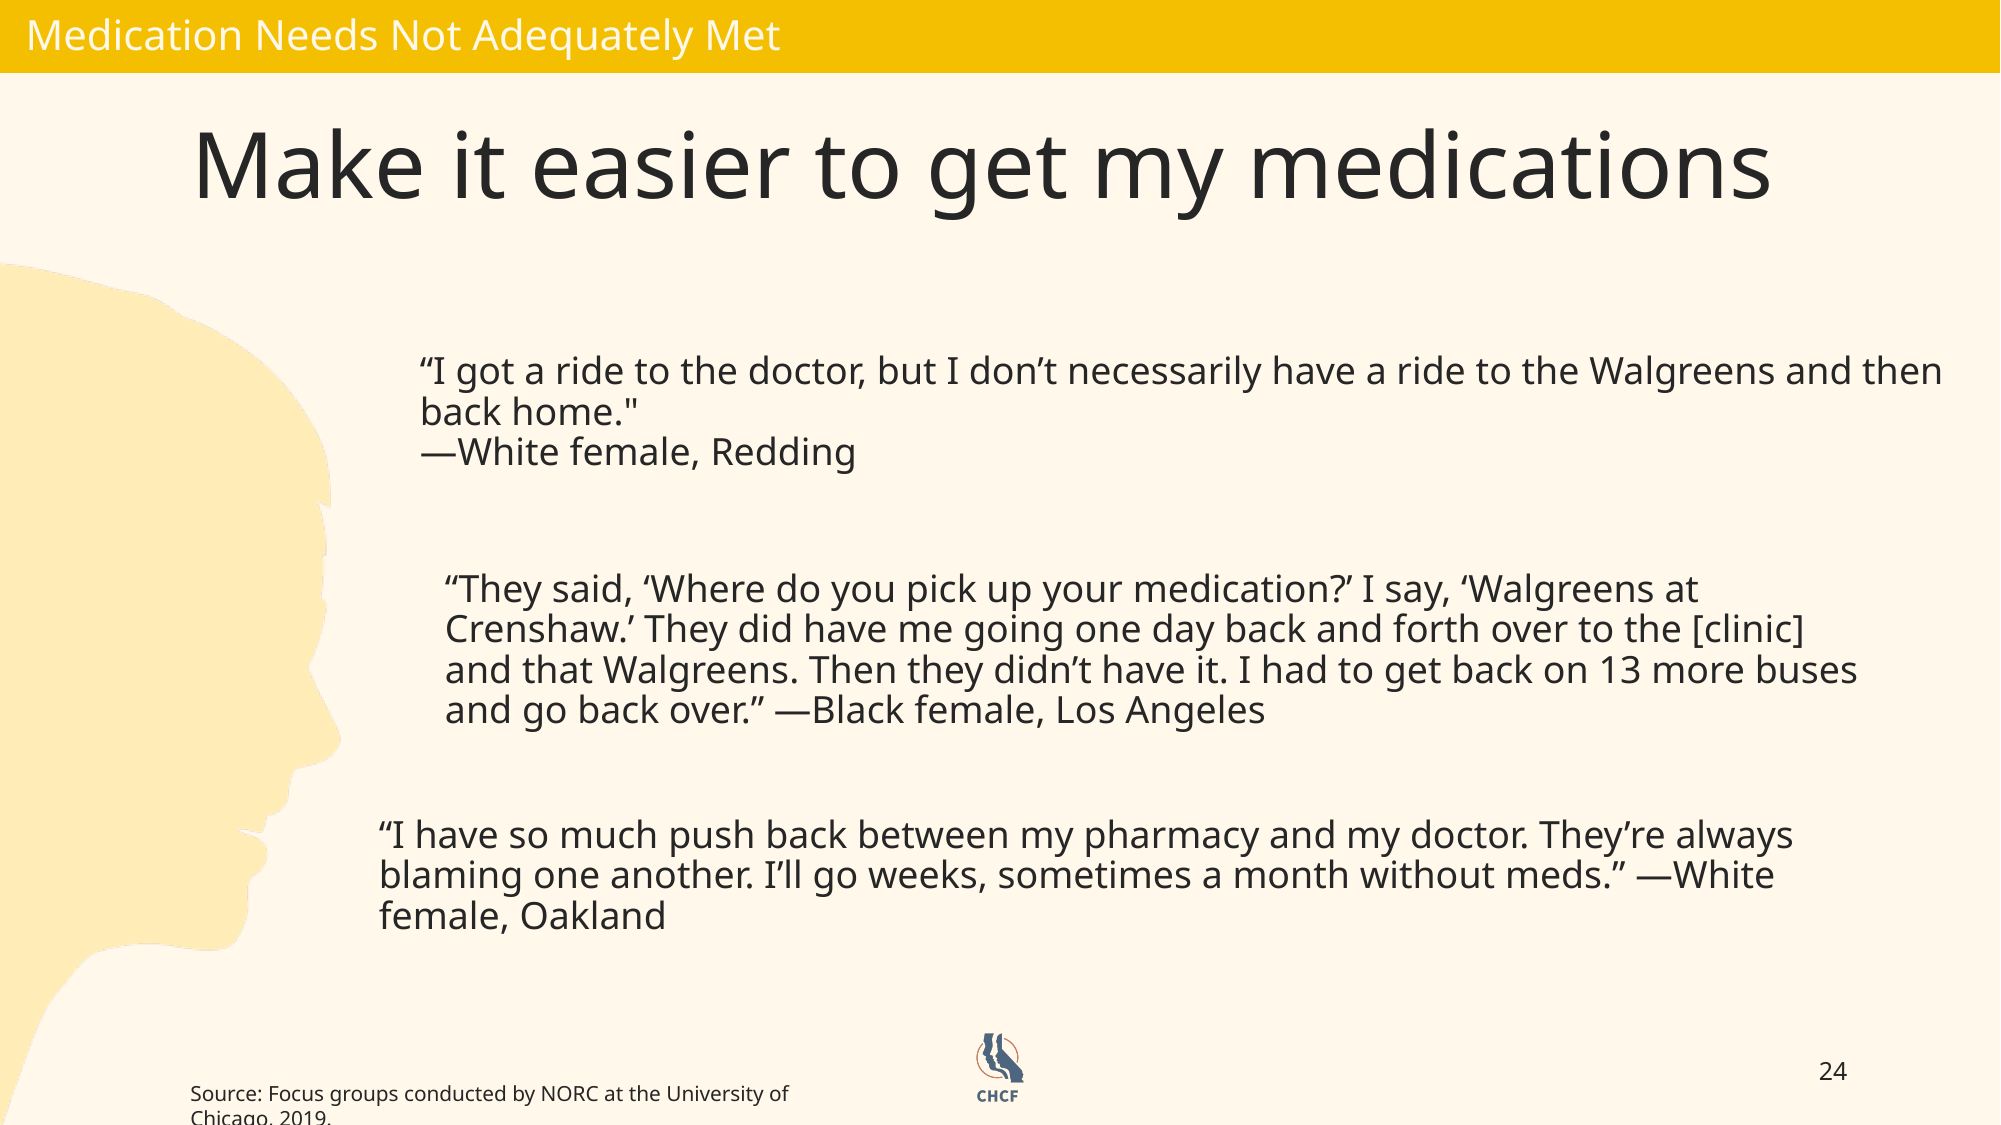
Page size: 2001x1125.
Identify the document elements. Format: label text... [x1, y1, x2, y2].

text_box Source: Focus groups conducted by NORC at the University of Chicago, 2019. [175, 1072, 849, 1125]
text_box Medication Needs Not Adequately Met [0, 0, 2000, 73]
title Make it easier to get my medications [175, 73, 1863, 278]
picture [0, 160, 564, 1125]
picture [951, 1009, 1049, 1125]
text_box “I have so much push back between my pharmacy and my doctor. They’re always blaming one another. I’ll go weeks, sometimes a month without meds.” —White female, Oakland [363, 808, 1904, 919]
text_box “They said, ‘Where do you pick up your medication?’ I say, ‘Walgreens at Crenshaw.’ They did have me going one day back and forth over to the [clinic] and that Walgreens. Then they didn’t have it. I had to get back on 13 more buses and go back over.” —Black female, Los Angeles [429, 562, 1893, 686]
slide_number 24 [1412, 1042, 1863, 1103]
text_box “I got a ride to the doctor, but I don’t necessarily have a ride to the Walgreens and then back home." —White female, Redding [404, 344, 1971, 429]
